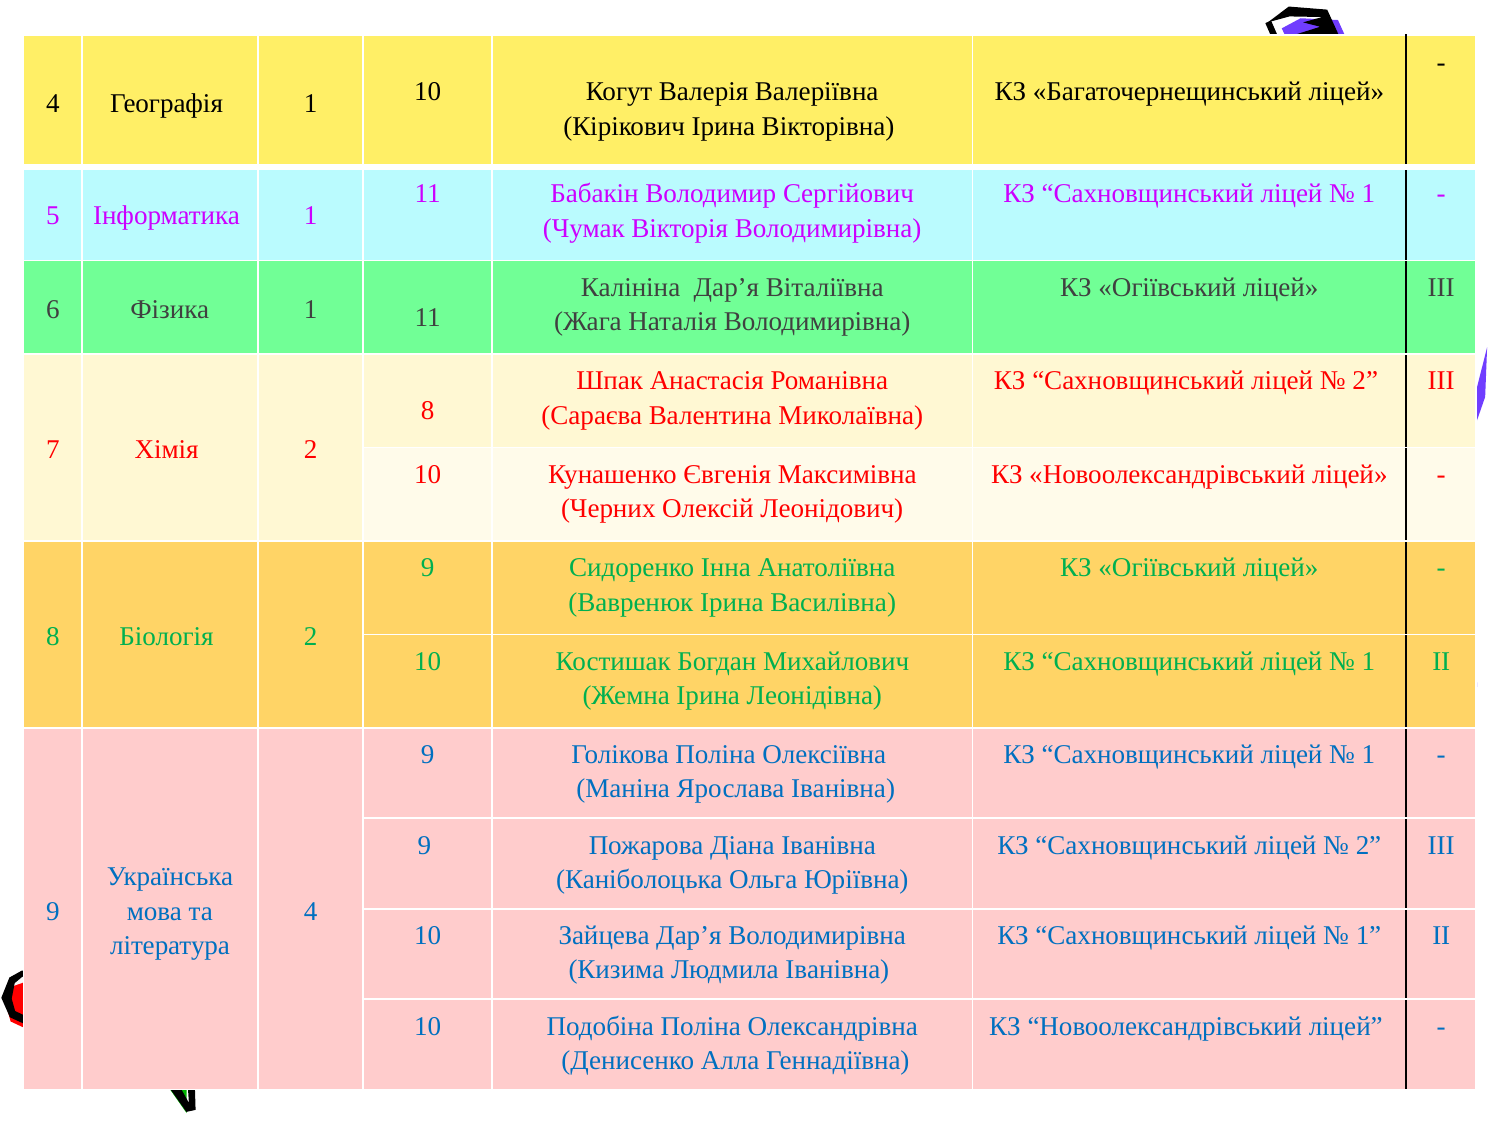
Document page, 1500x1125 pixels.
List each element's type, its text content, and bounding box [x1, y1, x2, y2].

table_cell 11 [364, 170, 491, 260]
table_cell КЗ “Сахновщинський ліцей № 2” [973, 819, 1405, 908]
table_cell 5 [24, 170, 81, 260]
table_cell Фізика [83, 261, 257, 353]
table_cell 8 [24, 542, 81, 727]
table_cell КЗ “Сахновщинський ліцей № 1 [973, 170, 1405, 260]
table_cell Біологія [83, 542, 257, 727]
table_cell 9 [24, 729, 81, 1089]
table_cell - [1407, 448, 1475, 540]
table_cell 9 [364, 542, 491, 634]
table_cell Калініна Дар’я Віталіївна (Жага Наталія Володимирівна) [493, 261, 972, 353]
table_cell - [1407, 729, 1475, 817]
table_cell 8 [364, 355, 491, 447]
table_cell Пожарова Діана Іванівна (Каніболоцька Ольга Юріївна) [493, 819, 972, 908]
table_cell Кунашенко Євгенія Максимівна (Черних Олексій Леонідович) [493, 448, 972, 540]
table_cell Голікова Поліна Олексіївна (Маніна Ярослава Іванівна) [493, 729, 972, 817]
table_cell КЗ “Сахновщинський ліцей № 1” [973, 910, 1405, 998]
table_cell Хімія [83, 355, 257, 540]
table_cell КЗ «Огіївський ліцей» [973, 542, 1405, 634]
table_cell 9 [364, 729, 491, 817]
table_cell 10 [364, 448, 491, 540]
table_cell 7 [24, 355, 81, 540]
table_cell ІІ [1407, 910, 1475, 998]
table_cell 10 [364, 1000, 491, 1089]
table_cell Костишак Богдан Михайлович (Жемна Ірина Леонідівна) [493, 635, 972, 727]
table_cell Українська мова та література [83, 729, 257, 1089]
table_cell Подобіна Поліна Олександрівна (Денисенко Алла Геннадіївна) [493, 1000, 972, 1089]
table_cell Сидоренко Інна Анатоліївна (Вавренюк Ірина Василівна) [493, 542, 972, 634]
table_header Географія [83, 36, 257, 164]
table_cell ІІ [1407, 635, 1475, 727]
table_header 1 [259, 36, 362, 164]
table_cell - [1407, 170, 1475, 260]
table_cell - [1407, 542, 1475, 634]
table_cell Шпак Анастасія Романівна (Сараєва Валентина Миколаївна) [493, 355, 972, 447]
table_cell 10 [364, 910, 491, 998]
table_cell КЗ «Новоолександрівський ліцей» [973, 448, 1405, 540]
table_cell КЗ “Сахновщинський ліцей № 1 [973, 635, 1405, 727]
table_header 10 [364, 36, 491, 164]
table_header Когут Валерія Валеріївна (Кірікович Ірина Вікторівна) [493, 36, 972, 164]
table_cell Бабакін Володимир Сергійович (Чумак Вікторія Володимирівна) [493, 170, 972, 260]
table_header 4 [24, 36, 81, 164]
table_cell КЗ “Новоолександрівський ліцей” [973, 1000, 1405, 1089]
table_cell КЗ «Огіївський ліцей» [973, 261, 1405, 353]
table_cell 9 [364, 819, 491, 908]
table_cell ІІІ [1407, 261, 1475, 353]
table_cell ІІІ [1407, 355, 1475, 447]
table_cell Інформатика [83, 170, 257, 260]
table_cell 2 [259, 542, 362, 727]
table_cell 1 [259, 261, 362, 353]
table_cell Зайцева Дар’я Володимирівна (Кизима Людмила Іванівна) [493, 910, 972, 998]
table_cell 4 [259, 729, 362, 1089]
table_header - [1407, 36, 1475, 164]
table_cell 10 [364, 635, 491, 727]
table_cell 6 [24, 261, 81, 353]
table_cell ІІІ [1407, 819, 1475, 908]
table_cell 1 [259, 170, 362, 260]
table_cell 2 [259, 355, 362, 540]
table_cell КЗ “Сахновщинський ліцей № 2” [973, 355, 1405, 447]
table_header КЗ «Багаточернещинський ліцей» [973, 36, 1405, 164]
table_cell КЗ “Сахновщинський ліцей № 1 [973, 729, 1405, 817]
table_cell 11 [364, 261, 491, 353]
table_cell - [1407, 1000, 1475, 1089]
